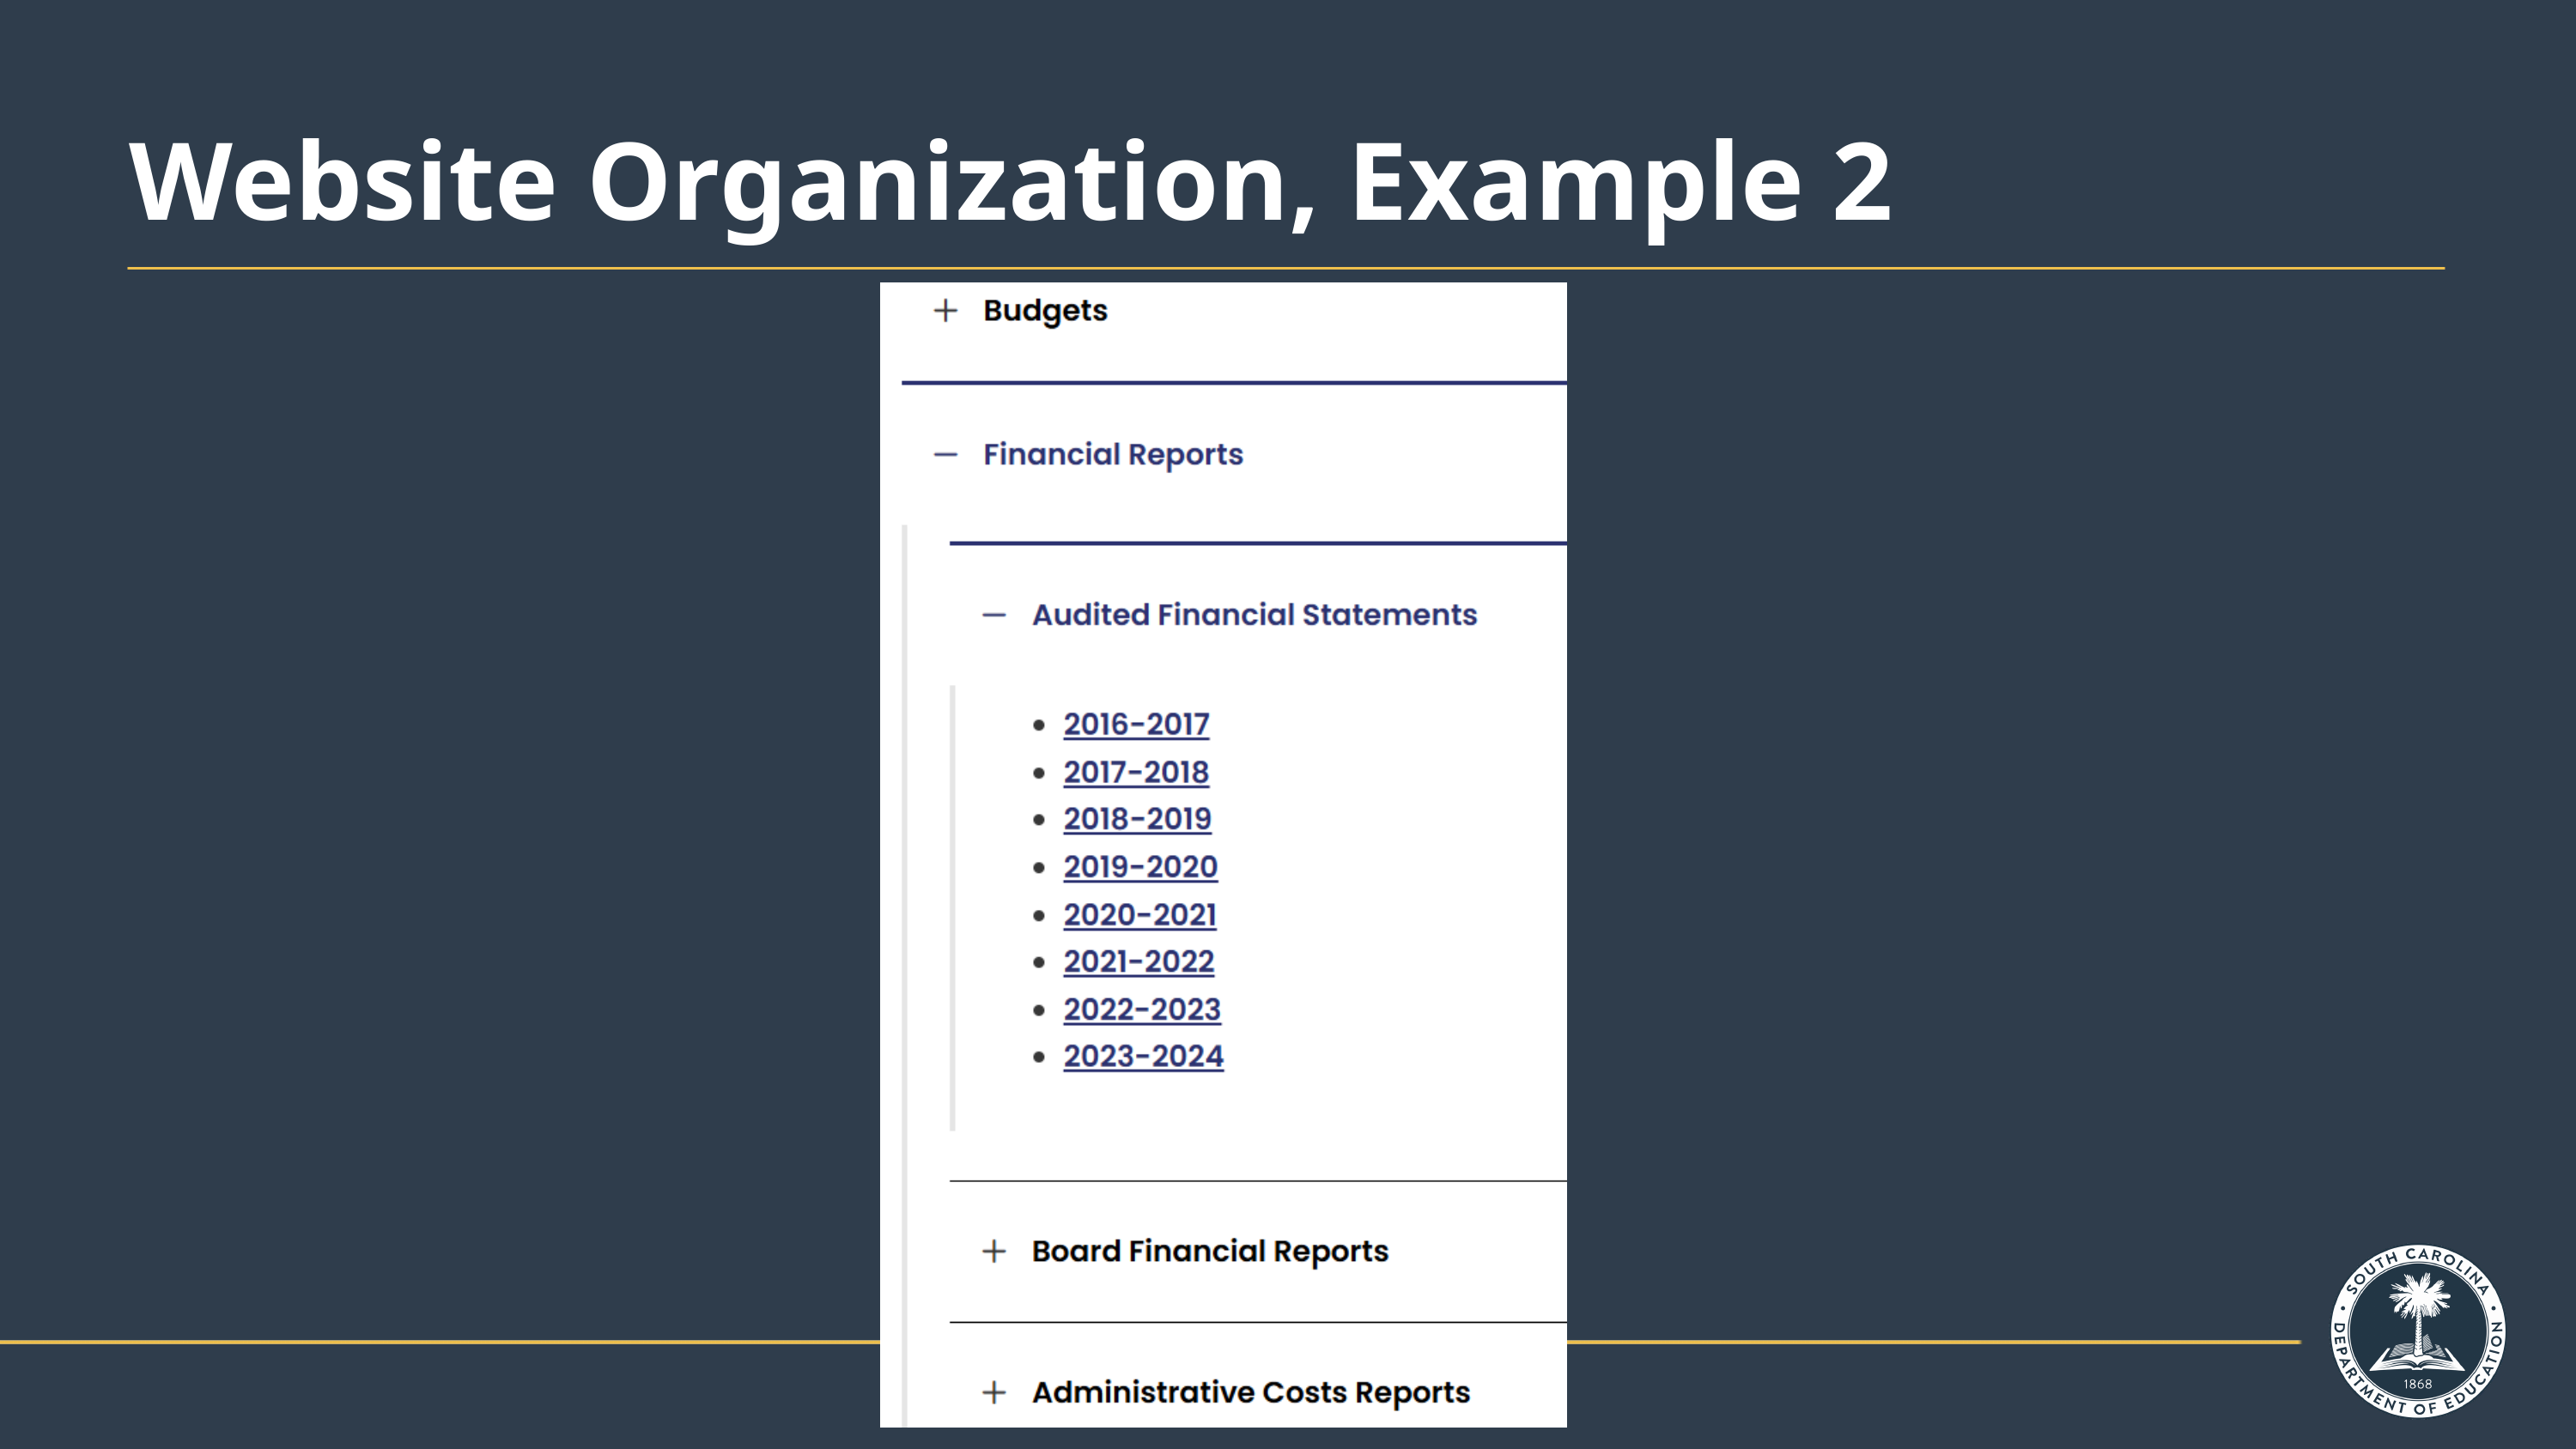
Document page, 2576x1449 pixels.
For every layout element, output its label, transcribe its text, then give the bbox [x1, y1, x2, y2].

title Website Organization, Example 2 [129, 56, 2447, 299]
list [879, 282, 1568, 1428]
picture [2329, 1243, 2507, 1420]
